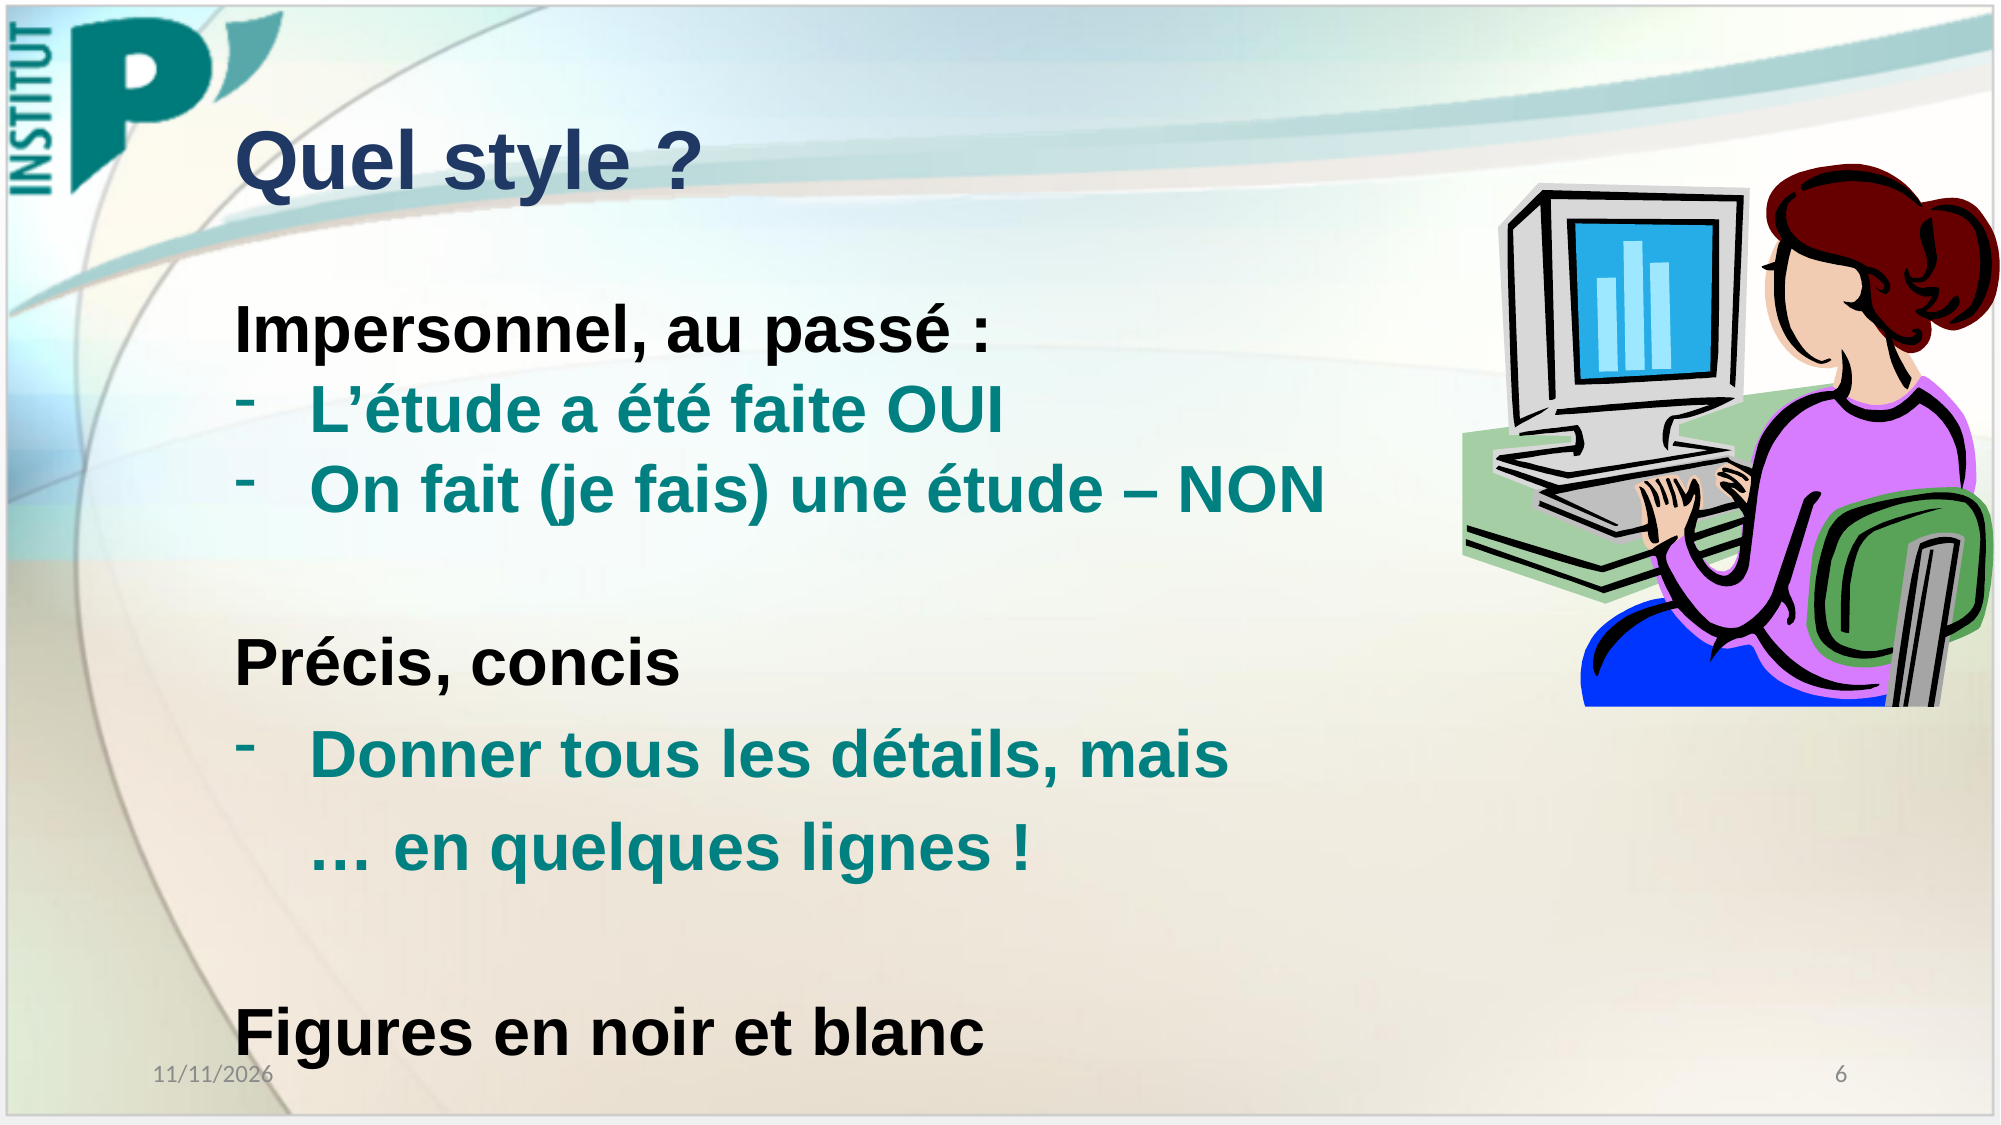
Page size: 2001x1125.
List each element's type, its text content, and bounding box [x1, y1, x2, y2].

slide_number 6 [1412, 1076, 1863, 1103]
picture [0, 0, 2001, 1125]
text_box Quel style ? Impersonnel, au passé : L’étude a été faite OUI On fait (je fais) une étude – NON Précis, concis Donner tous les détails, mais … en quelques lignes ! Figures en noir et blanc [219, 98, 2000, 1076]
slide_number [137, 1042, 588, 1103]
